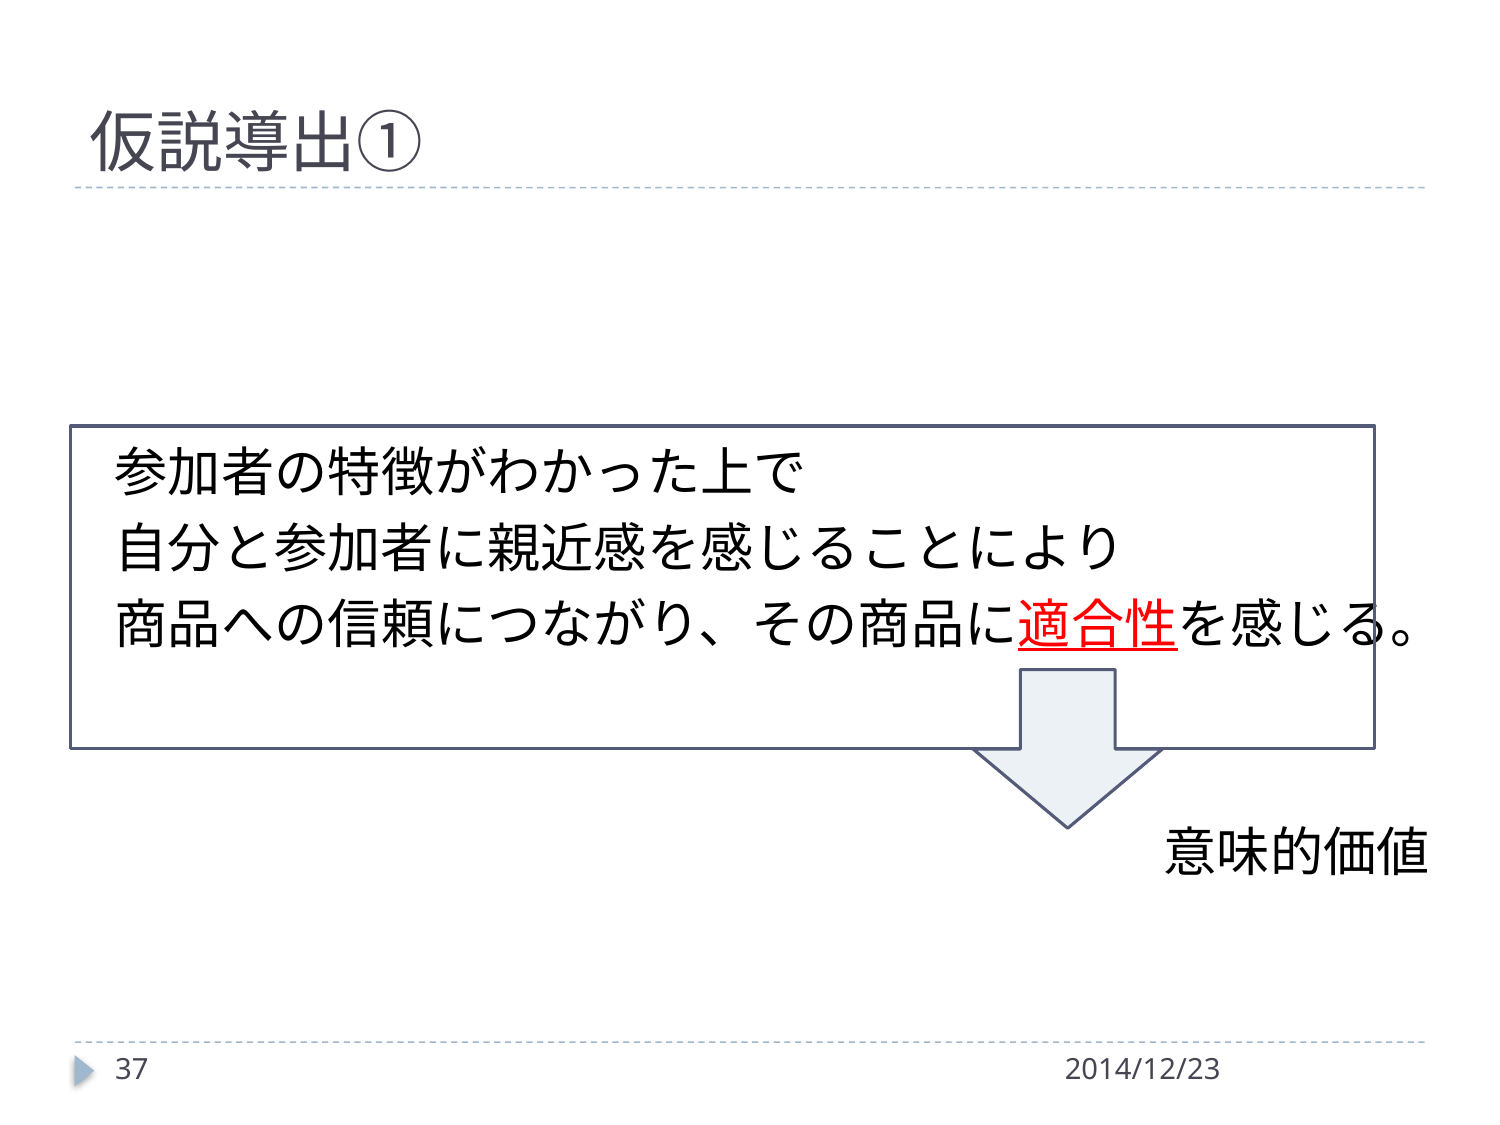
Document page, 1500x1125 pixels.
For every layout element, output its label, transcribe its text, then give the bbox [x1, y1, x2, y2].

slide_number 37 [100, 1055, 426, 1103]
title 仮説導出① [75, 24, 1425, 188]
list 参加者の特徴がわかった上で 自分と参加者に親近感を感じることにより 商品への信頼につながり、その商品に適合性を感じる。 意味的価値 [99, 431, 1446, 1055]
text_box [971, 668, 1164, 830]
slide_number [1050, 1055, 1426, 1103]
text_box [69, 424, 1376, 750]
